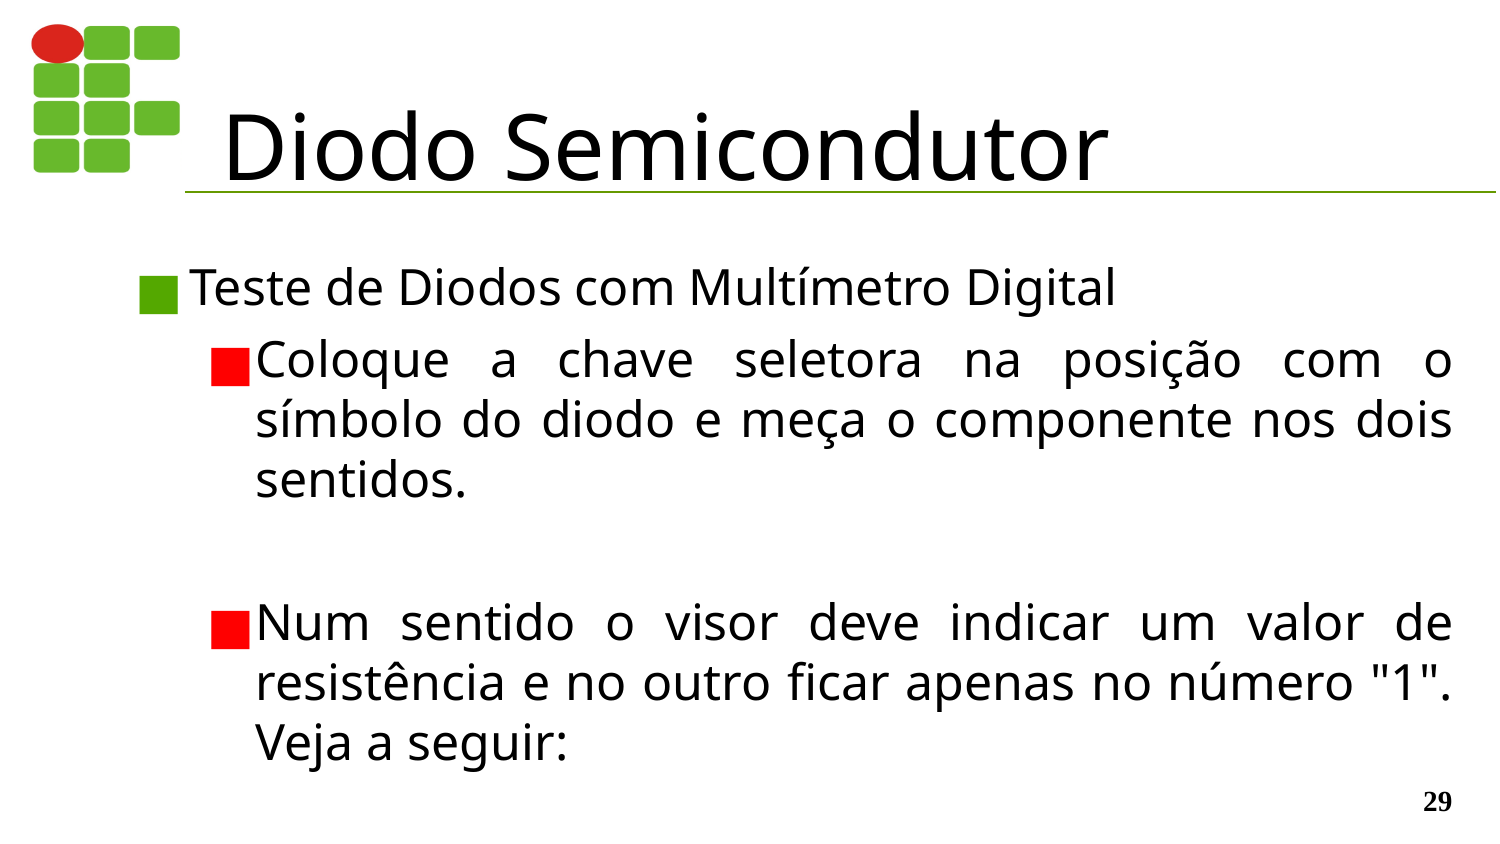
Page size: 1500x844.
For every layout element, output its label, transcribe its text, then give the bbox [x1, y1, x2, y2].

title Diodo Semicondutor [206, 26, 1468, 207]
text_box ‹#› [1155, 774, 1468, 825]
picture [29, 23, 182, 174]
list Teste de Diodos com Multímetro Digital Coloque a chave seletora na posição com o símbolo do diodo e meça o componente nos dois sentidos. Num sentido o visor deve indicar um valor de resistência e no outro ficar apenas no número "1". Veja a seguir: [118, 248, 1469, 774]
